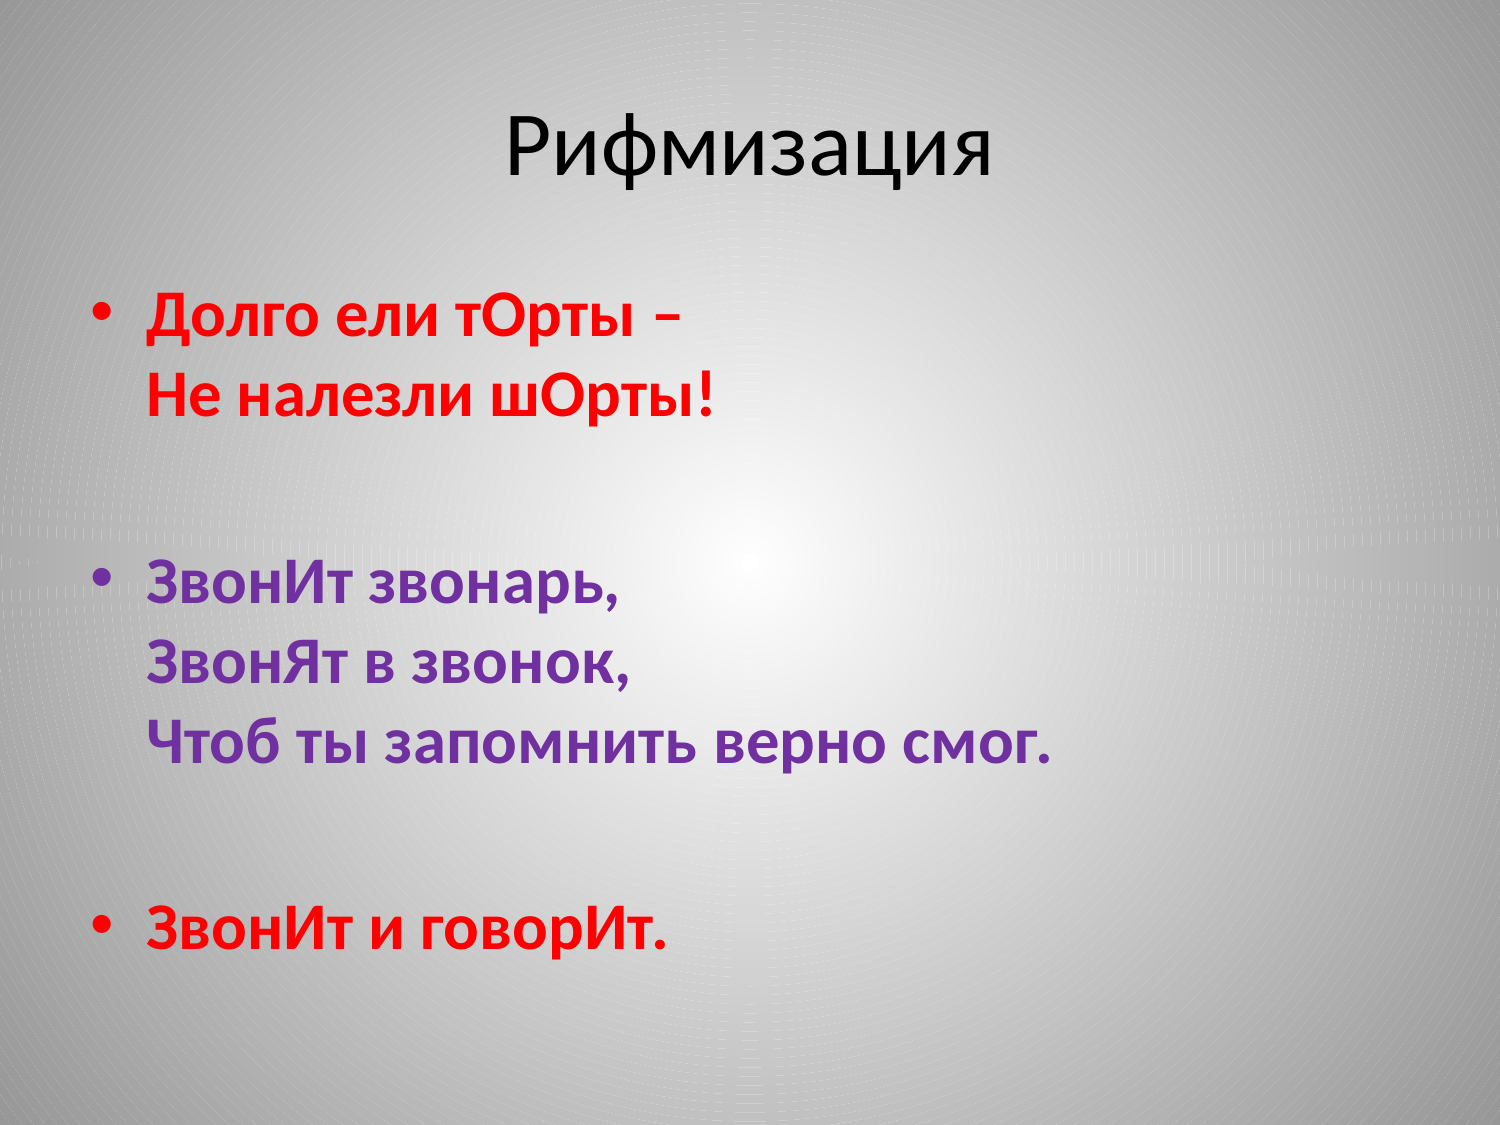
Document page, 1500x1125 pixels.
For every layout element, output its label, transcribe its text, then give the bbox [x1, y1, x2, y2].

list Долго ели тОрты – Не налезли шОрты! ЗвонИт звонарь, ЗвонЯт в звонок, Чтоб ты запомнить верно смог. ЗвонИт и говорИт. [74, 262, 1426, 1006]
title Рифмизация [74, 44, 1426, 233]
